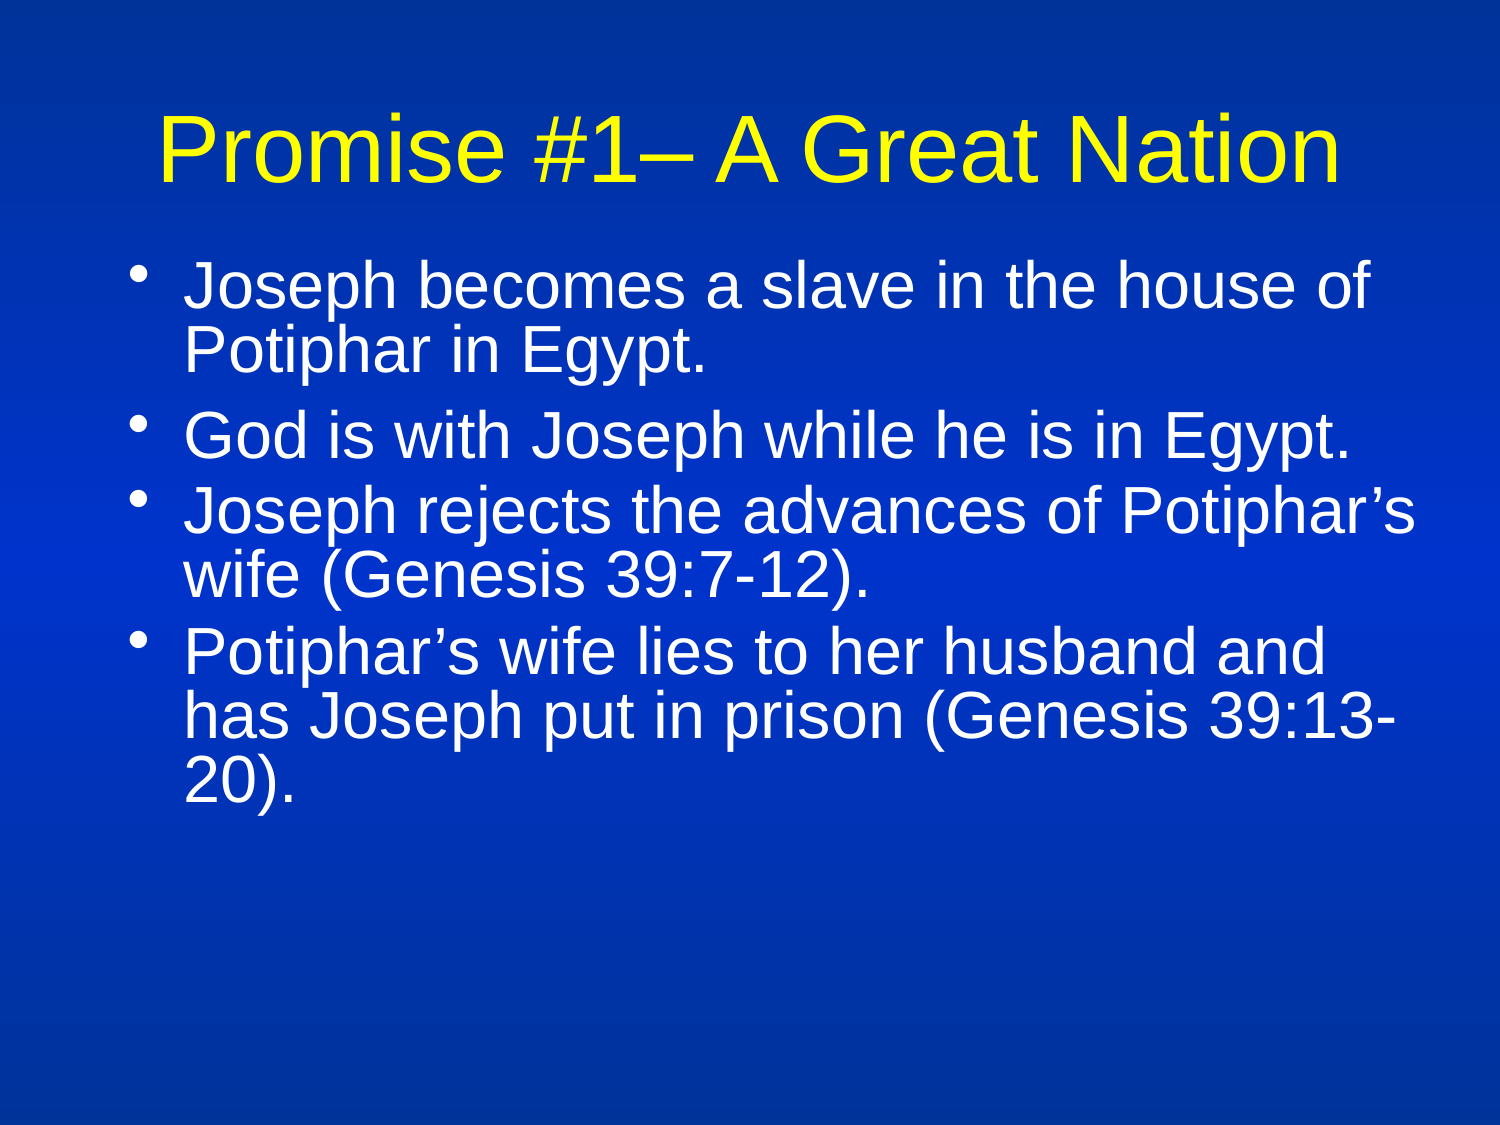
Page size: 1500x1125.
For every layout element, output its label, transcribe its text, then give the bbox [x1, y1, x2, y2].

list Joseph becomes a slave in the house of Potiphar in Egypt. [112, 249, 1400, 388]
text_box God is with Joseph while he is in Egypt. [112, 399, 1400, 474]
title Promise #1– A Great Nation [37, 50, 1463, 238]
text_box Joseph rejects the advances of Potiphar’s wife (Genesis 39:7-12). Potiphar’s wife lies to her husband and has Joseph put in prison (Genesis 39:13-20). [112, 474, 1438, 925]
